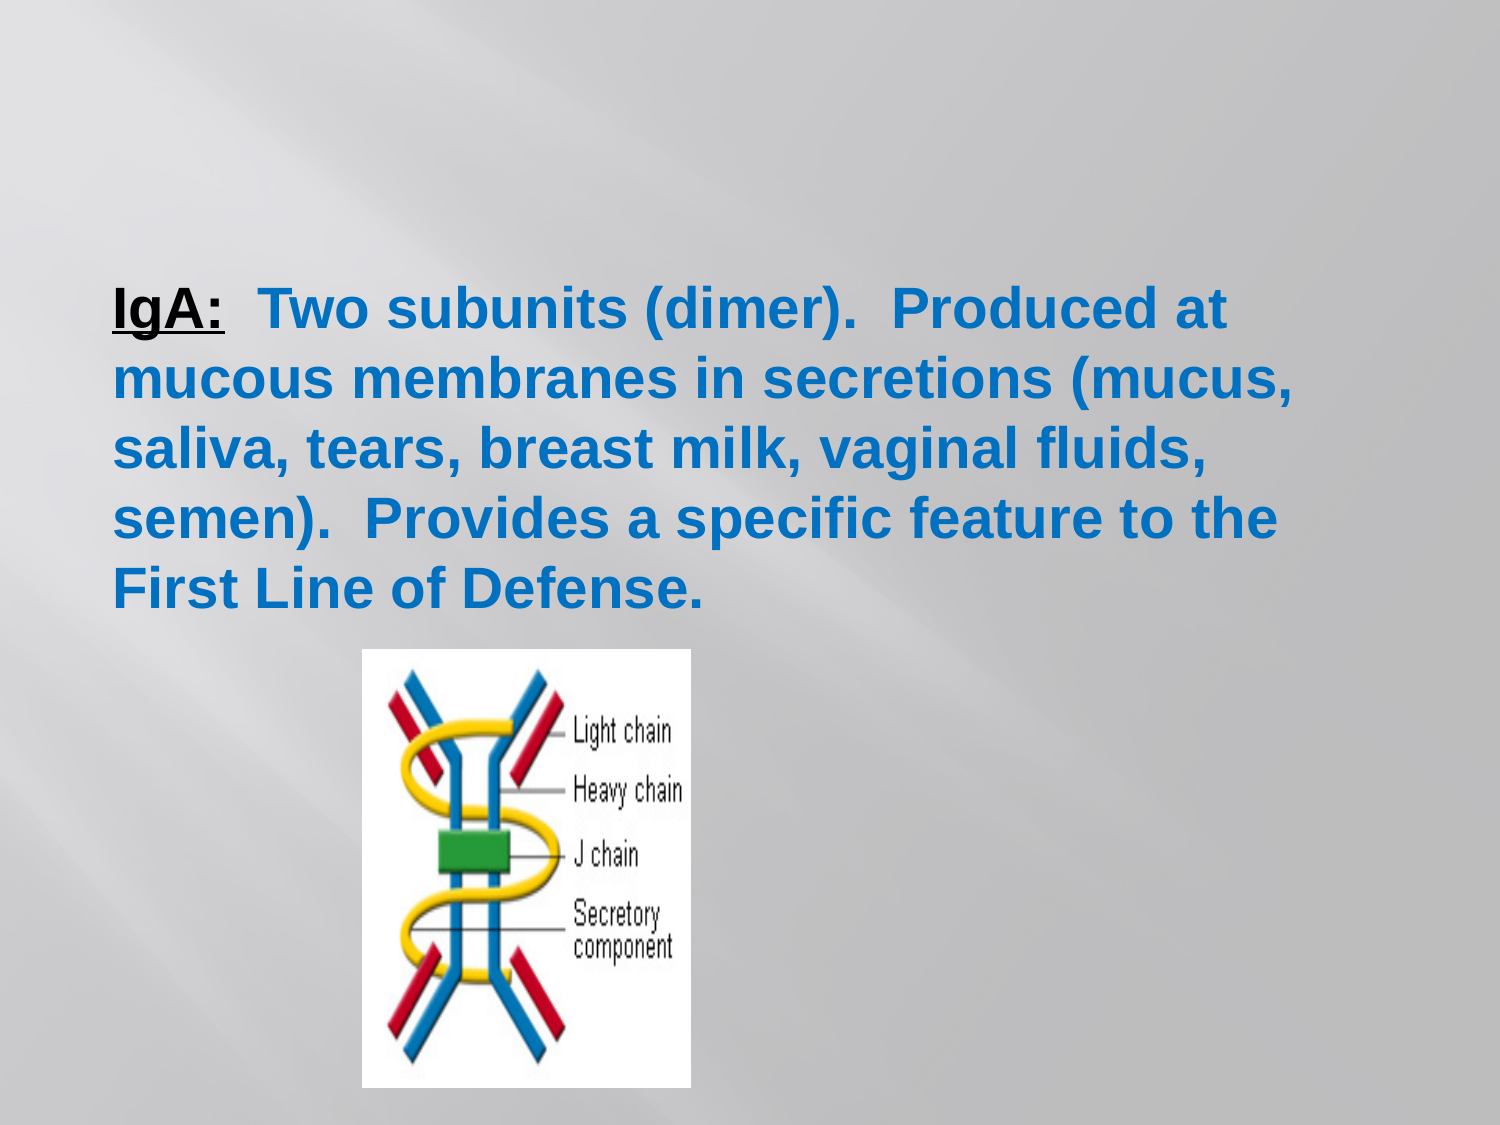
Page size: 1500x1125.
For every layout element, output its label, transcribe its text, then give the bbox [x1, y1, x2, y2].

picture [362, 649, 691, 1088]
list IgA: Two subunits (dimer). Produced at mucous membranes in secretions (mucus, saliva, tears, breast milk, vaginal fluids, semen). Provides a specific feature to the First Line of Defense. [75, 262, 1425, 688]
